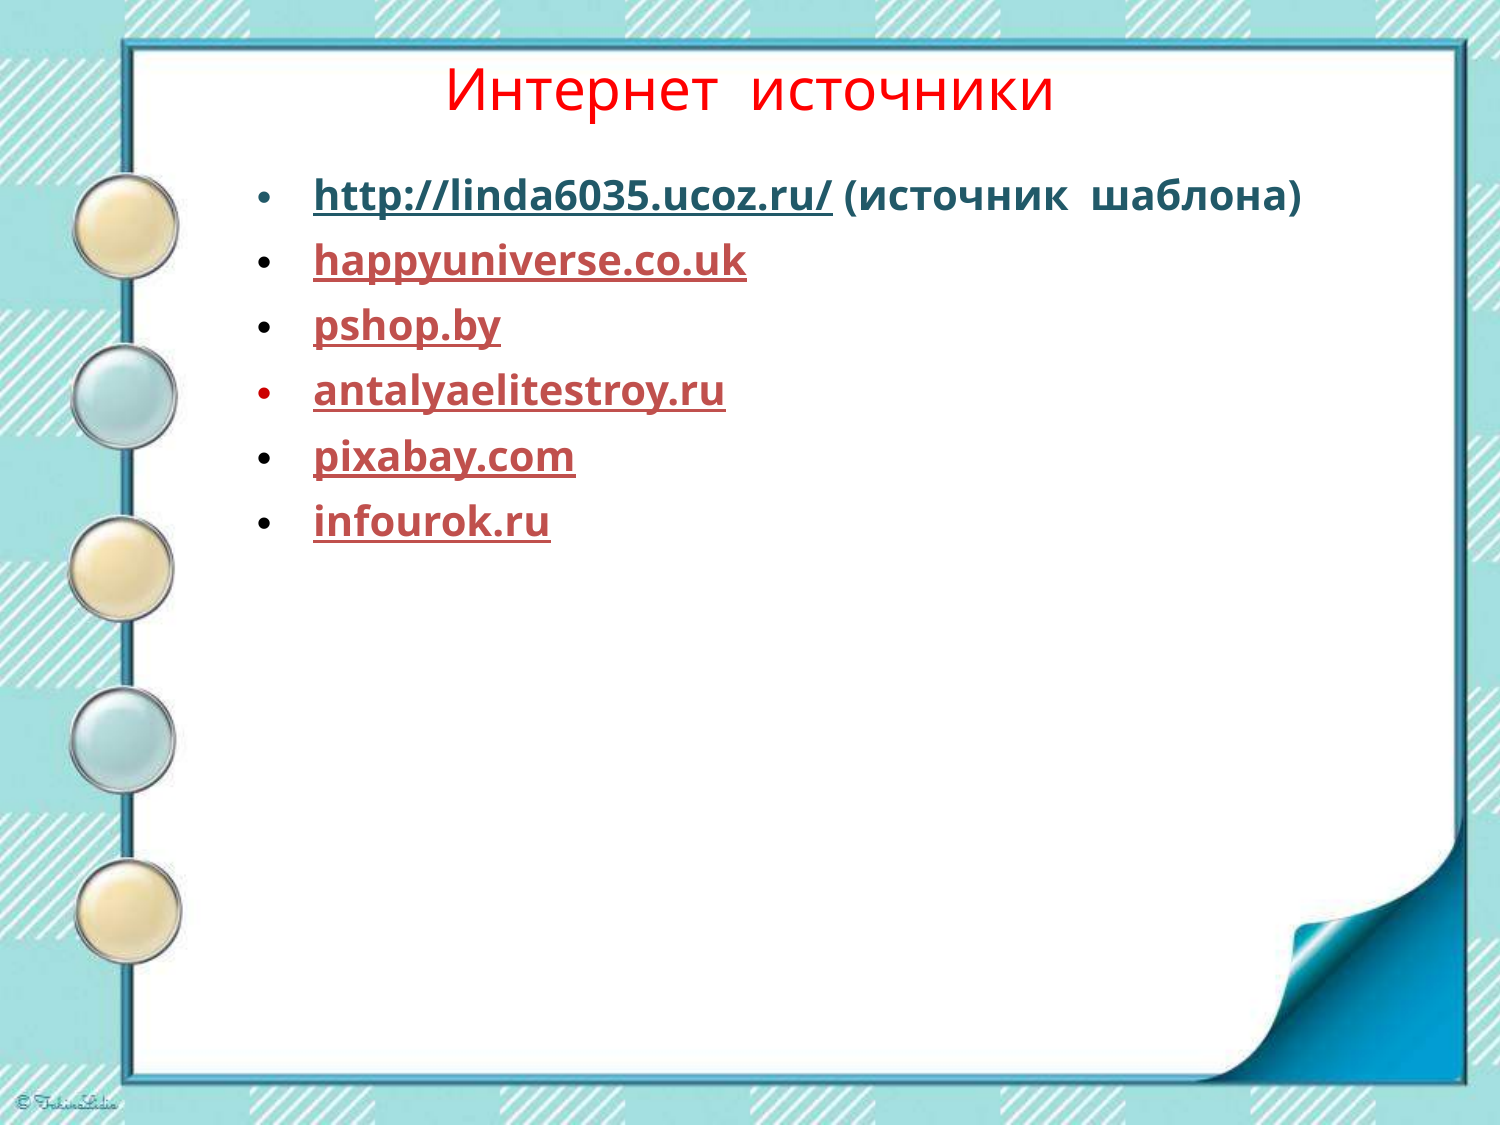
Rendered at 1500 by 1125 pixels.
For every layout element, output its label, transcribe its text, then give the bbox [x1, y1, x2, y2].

picture [0, 0, 1500, 1125]
list http://linda6035.ucoz.ru/ (источник шаблона) happyuniverse.co.uk pshop.by antalyaelitestroy.ru pixabay.com infourok.ru [242, 160, 1425, 1005]
title Интернет источники [75, 45, 1425, 233]
